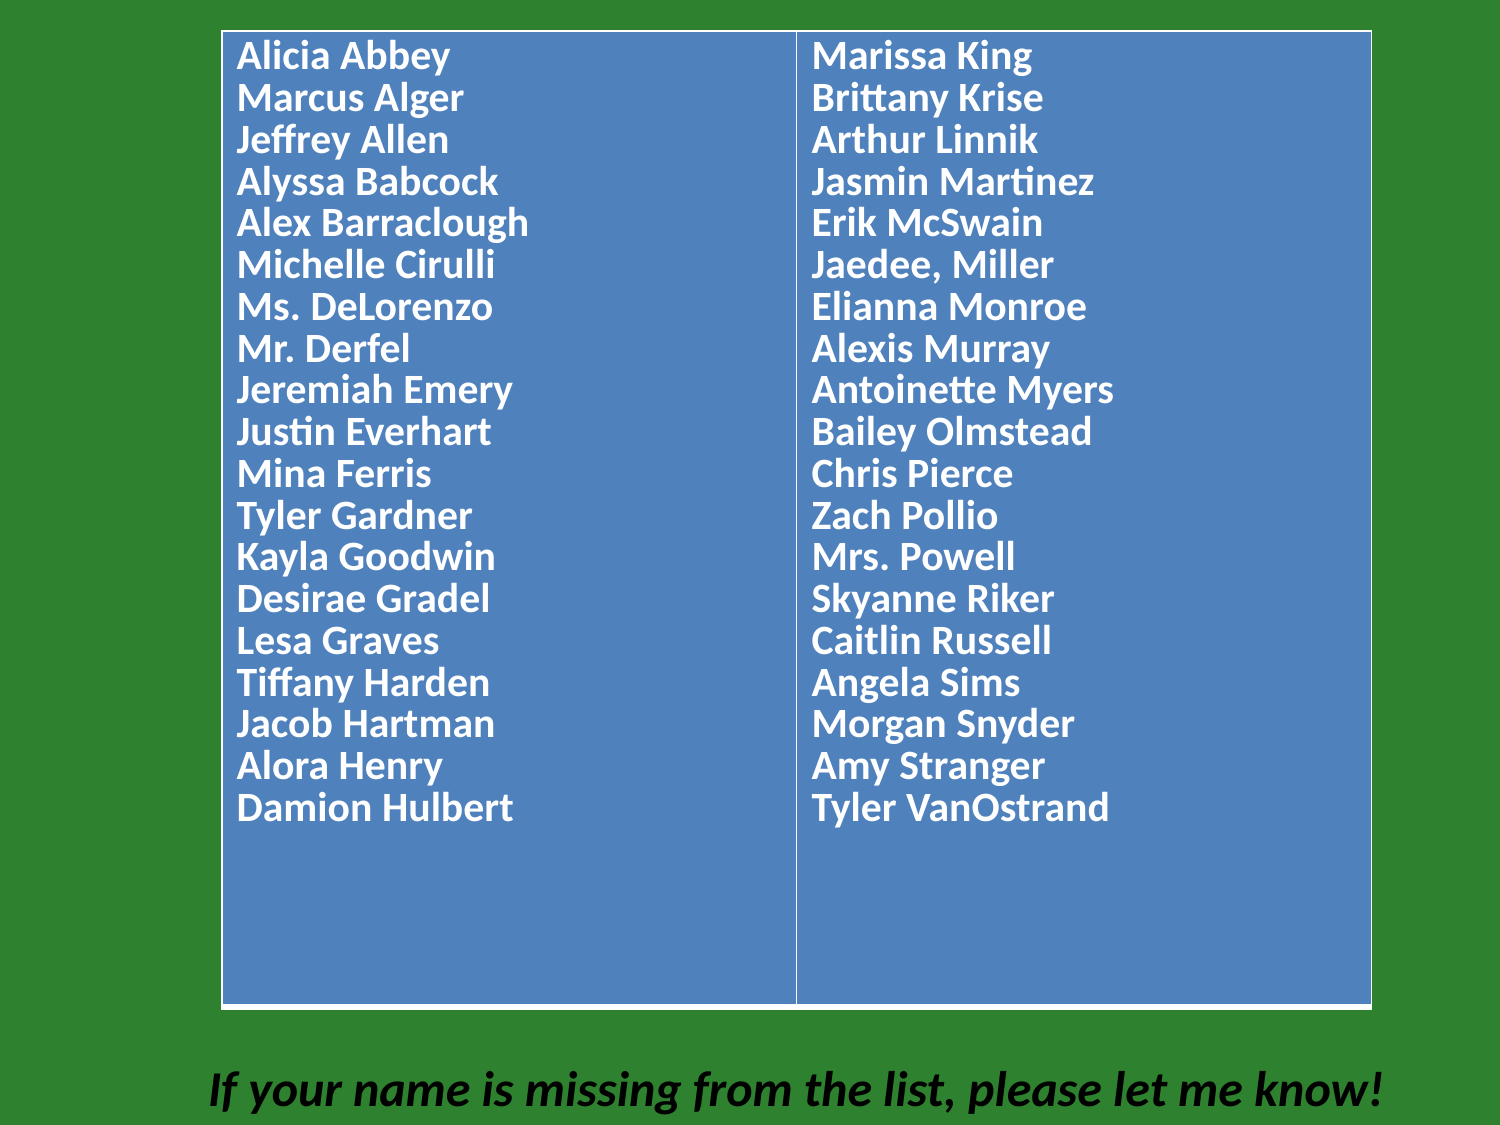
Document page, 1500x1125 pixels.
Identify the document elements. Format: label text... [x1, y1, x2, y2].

table_header Alicia Abbey Marcus Alger Jeffrey Allen Alyssa Babcock Alex Barraclough Michelle Cirulli Ms. DeLorenzo Mr. Derfel Jeremiah Emery Justin Everhart Mina Ferris Tyler Gardner Kayla Goodwin Desirae Gradel Lesa Graves Tiffany Harden Jacob Hartman Alora Henry Damion Hulbert [223, 32, 796, 1004]
text_box If your name is missing from the list, please let me know! [193, 1049, 1400, 1124]
table_header Marissa King Brittany Krise Arthur Linnik Jasmin Martinez Erik McSwain Jaedee, Miller Elianna Monroe Alexis Murray Antoinette Myers Bailey Olmstead Chris Pierce Zach Pollio Mrs. Powell Skyanne Riker Caitlin Russell Angela Sims Morgan Snyder Amy Stranger Tyler VanOstrand [797, 32, 1371, 1004]
